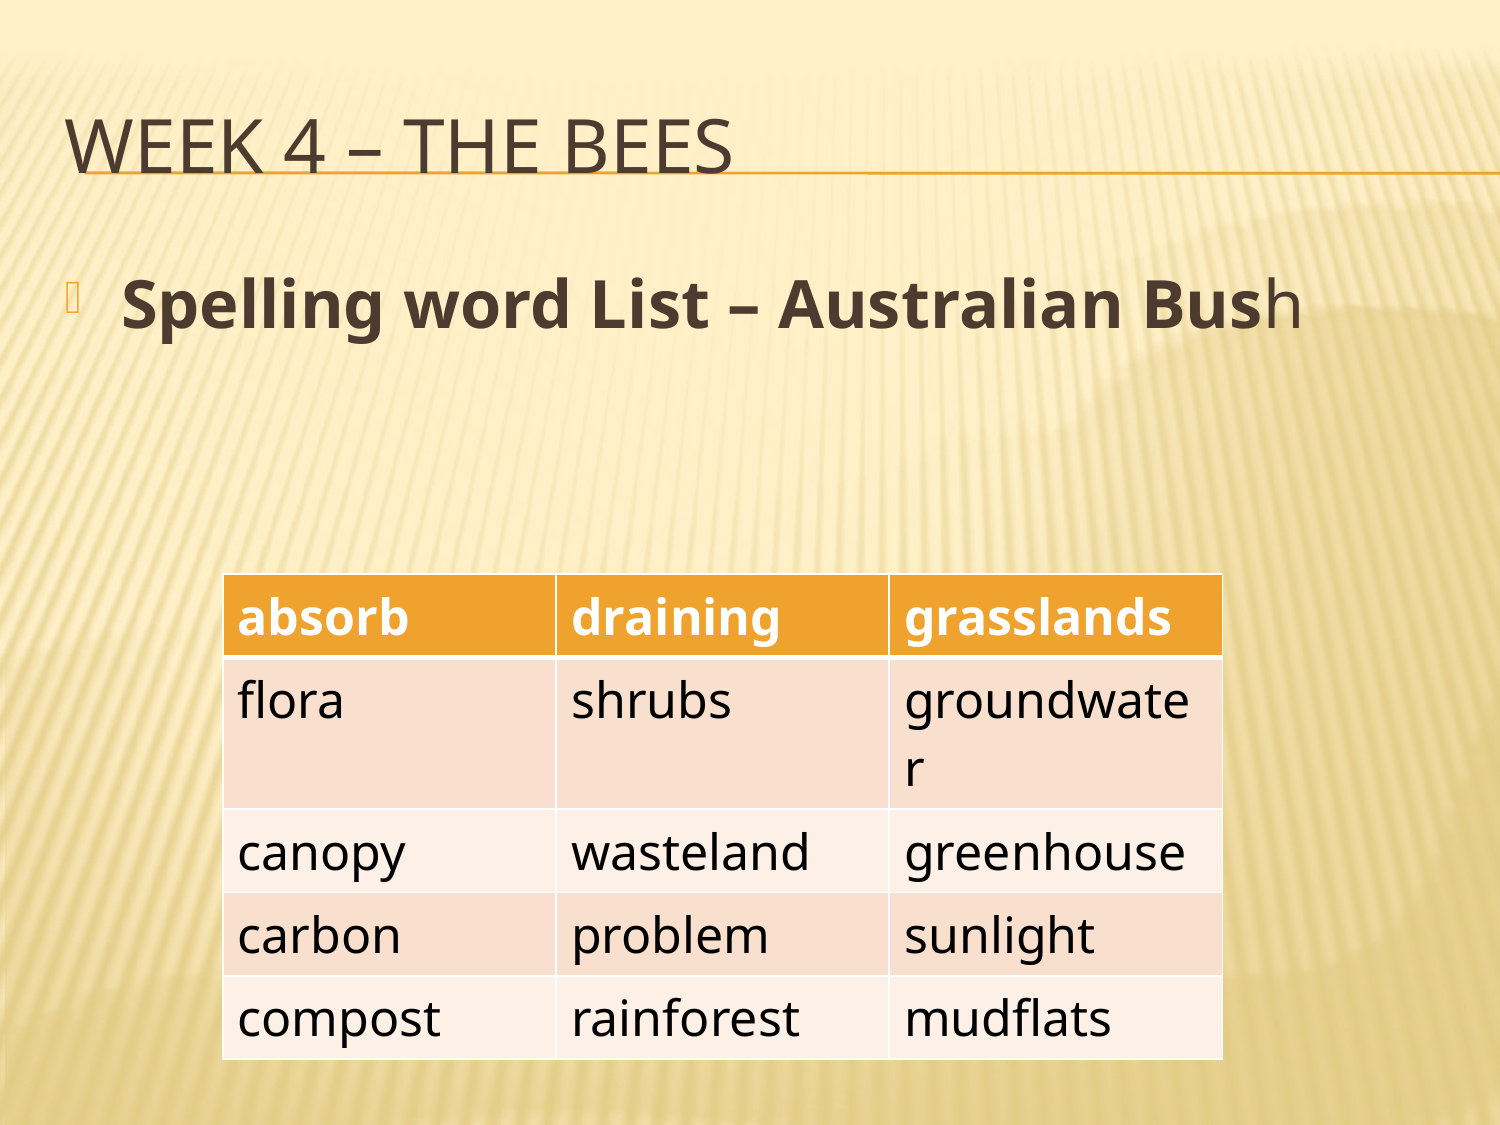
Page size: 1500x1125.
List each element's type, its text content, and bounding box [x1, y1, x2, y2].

table_cell problem [557, 893, 888, 975]
list Spelling word List – Australian Bush [50, 254, 1475, 998]
table_cell mudflats [890, 977, 1222, 1058]
table_cell greenhouse [890, 810, 1222, 892]
table_header grasslands [890, 575, 1222, 655]
table_cell carbon [224, 893, 555, 975]
table_cell groundwater [890, 660, 1222, 808]
table_header absorb [224, 575, 555, 655]
table_header draining [557, 575, 888, 655]
table_cell wasteland [557, 810, 888, 892]
title Week 4 – The bees [50, 75, 1475, 213]
table_cell shrubs [557, 660, 888, 808]
table_cell compost [224, 977, 555, 1058]
table_cell rainforest [557, 977, 888, 1058]
table_cell flora [224, 660, 555, 808]
table_cell sunlight [890, 893, 1222, 975]
table_cell canopy [224, 810, 555, 892]
